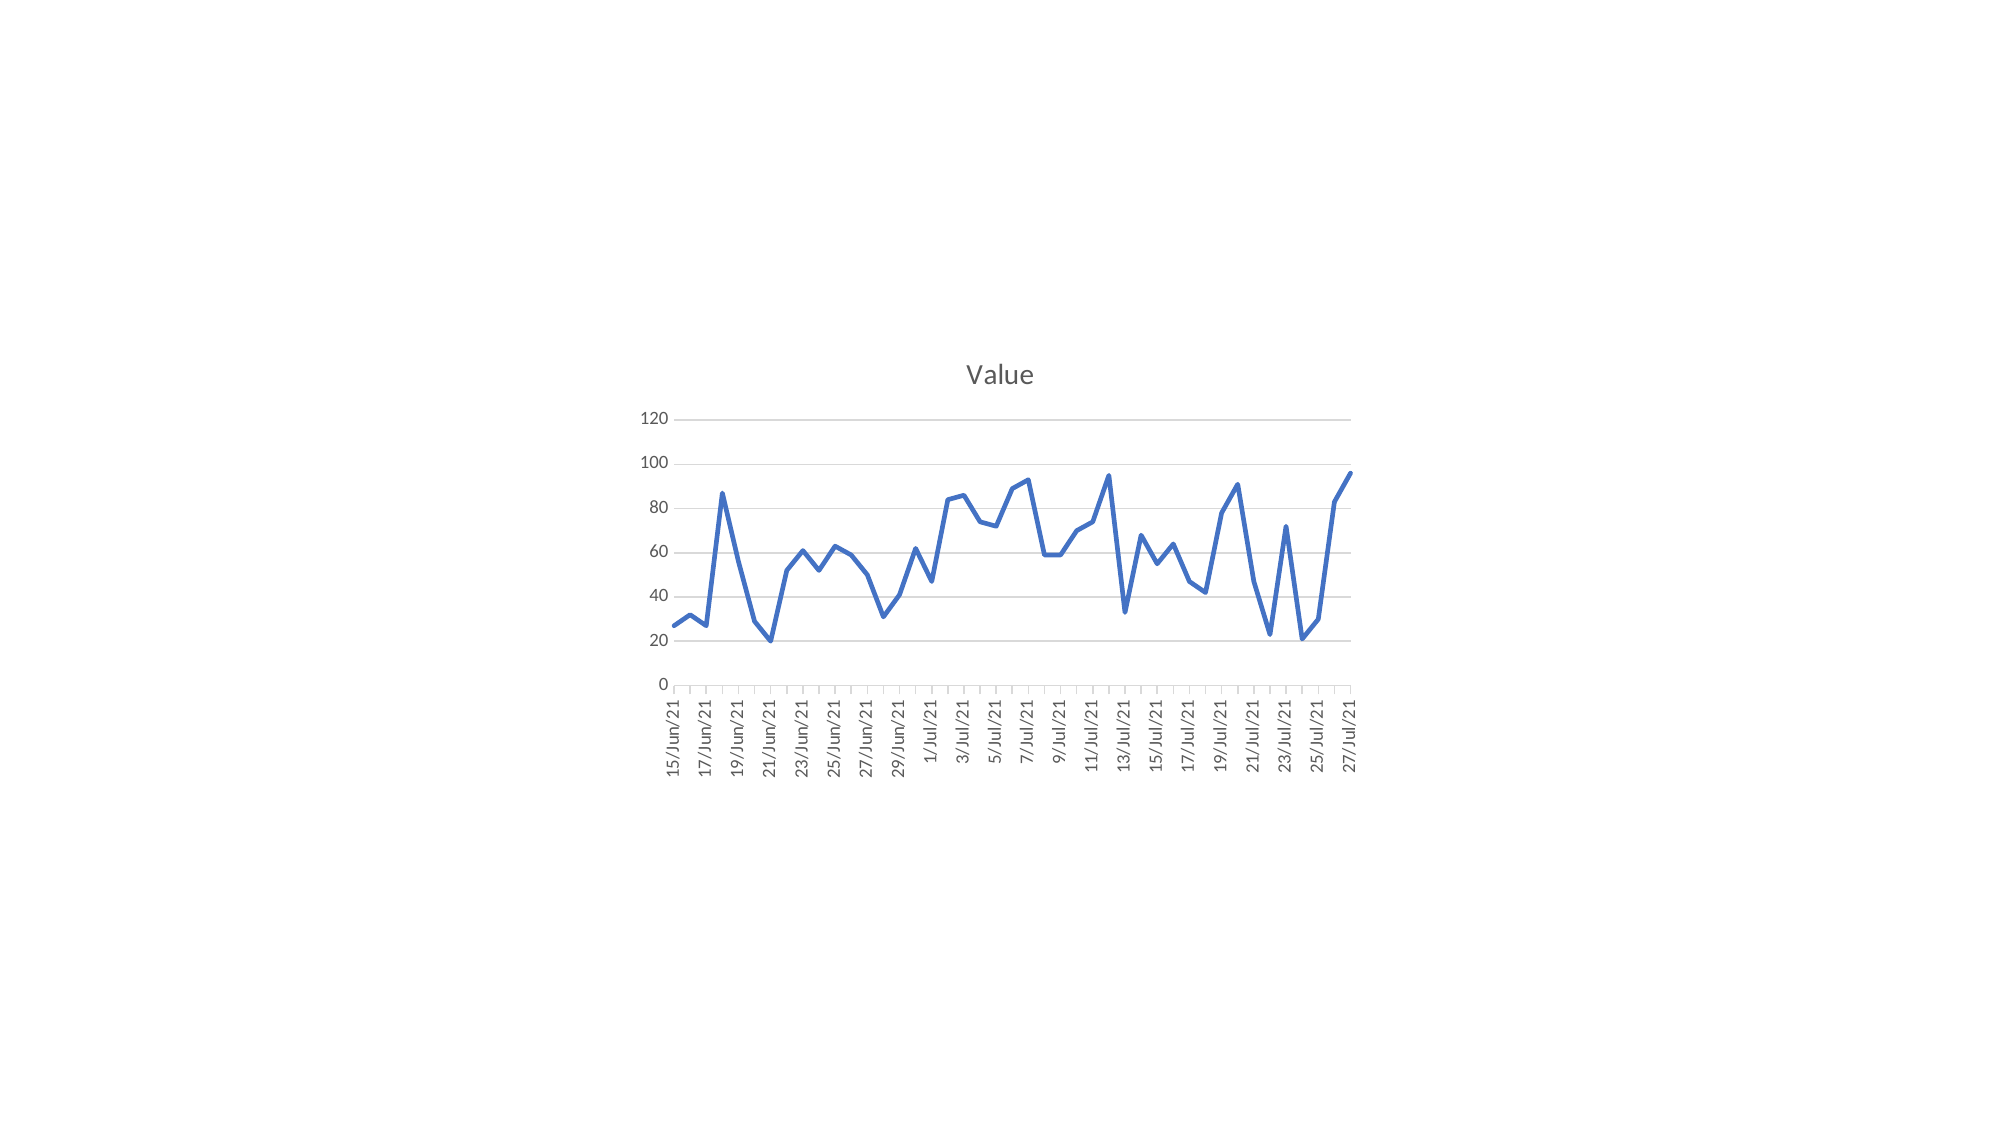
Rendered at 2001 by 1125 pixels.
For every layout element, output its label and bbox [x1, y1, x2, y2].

chart [624, 337, 1375, 788]
